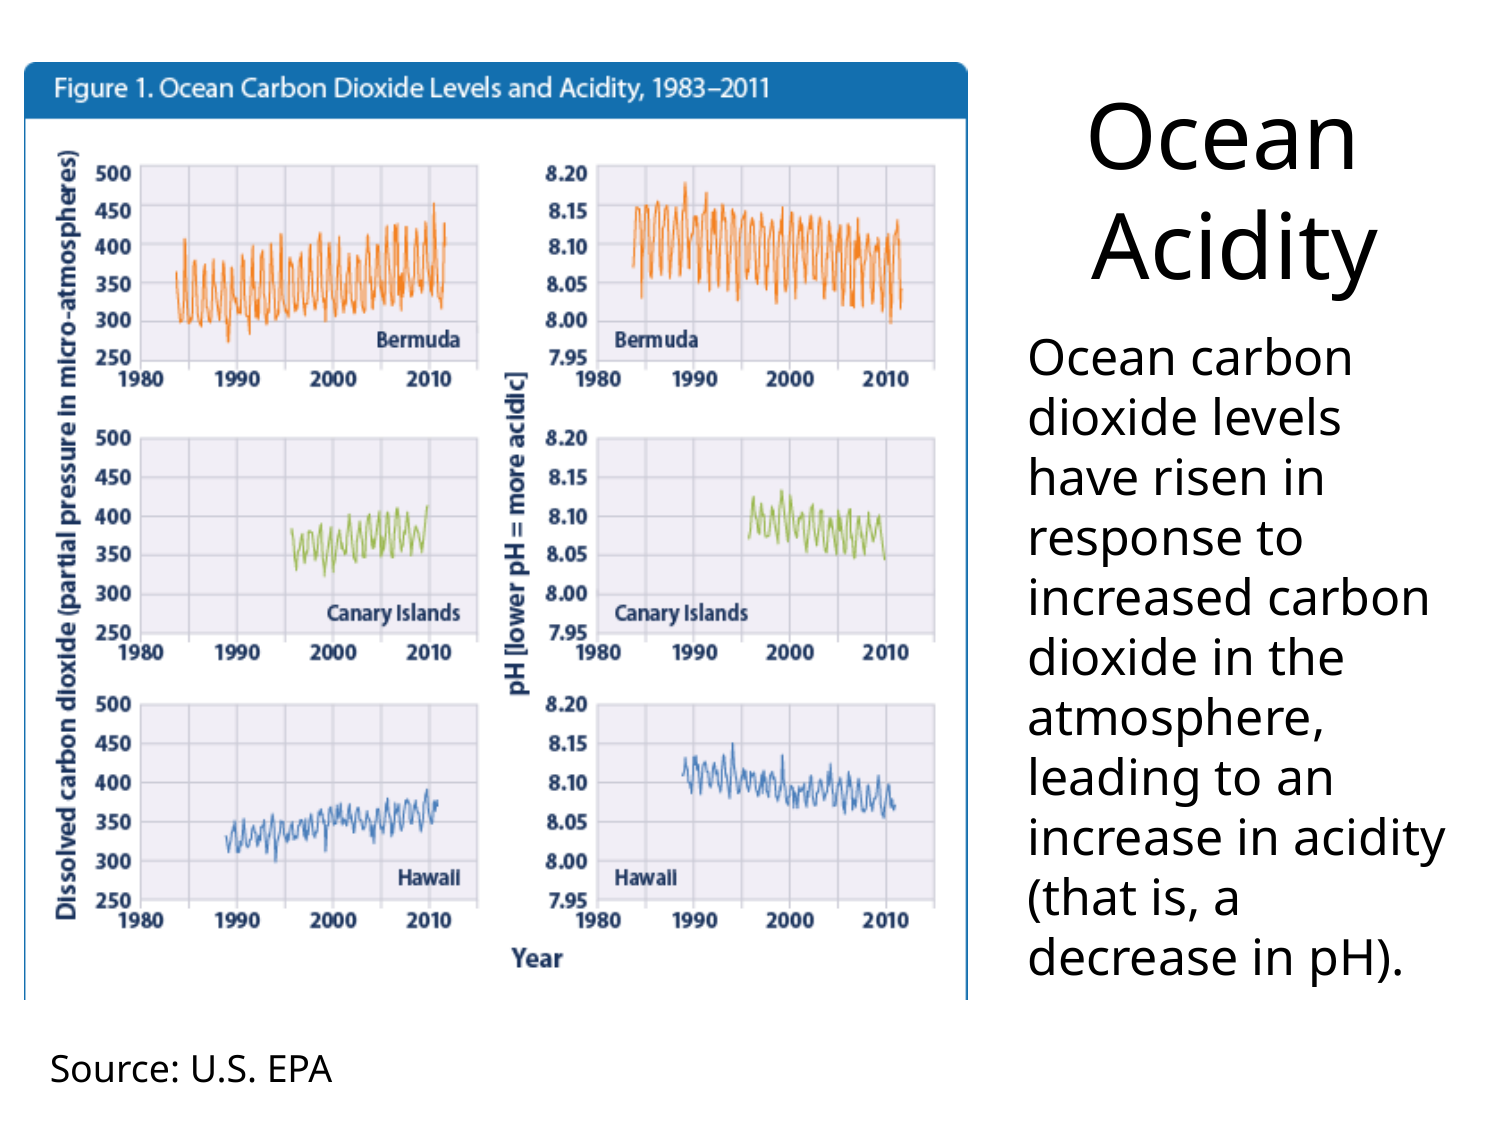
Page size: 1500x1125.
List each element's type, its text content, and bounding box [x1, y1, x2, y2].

text_box Ocean carbon dioxide levels have risen in response to increased carbon dioxide in the atmosphere, leading to an increase in acidity (that is, a decrease in pH). [1012, 318, 1475, 994]
title Ocean Acidity [1037, 62, 1433, 313]
text_box Source: U.S. EPA [35, 1037, 348, 1098]
picture [24, 62, 969, 1001]
